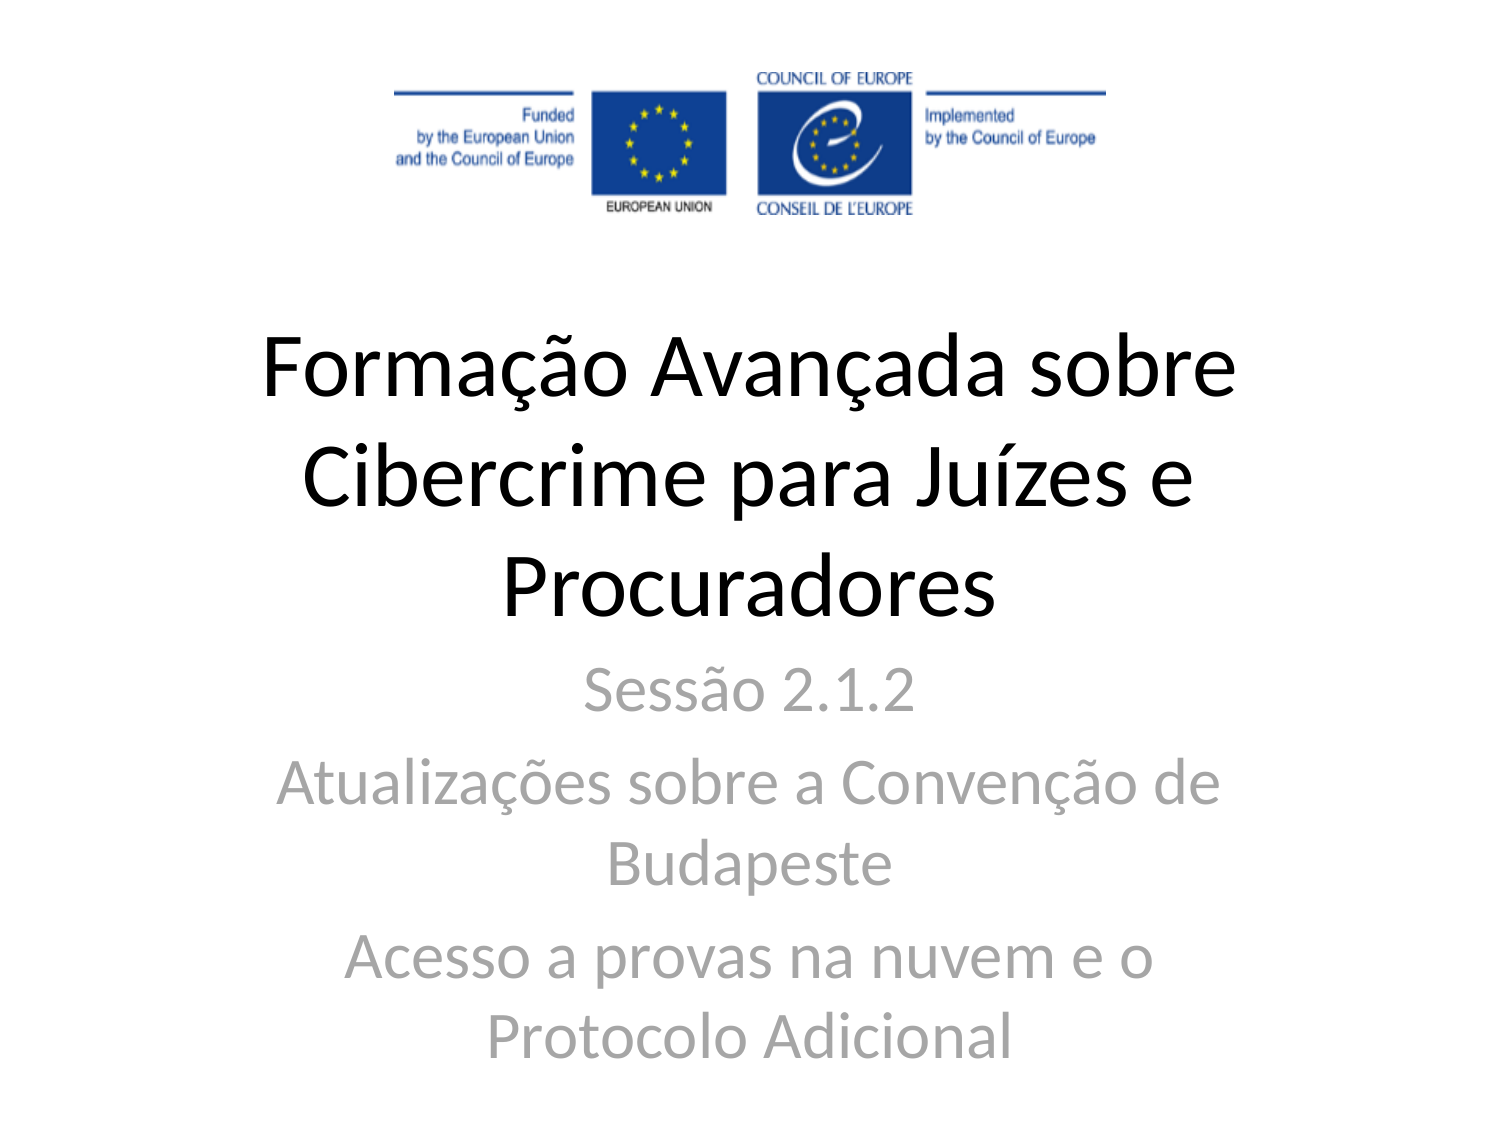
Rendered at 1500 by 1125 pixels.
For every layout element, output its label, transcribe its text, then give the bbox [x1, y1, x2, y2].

subtitle Sessão 2.1.2 Atualizações sobre a Convenção de Budapeste Acesso a provas na nuvem e o Protocolo Adicional [225, 637, 1275, 925]
title Formação Avançada sobre Cibercrime para Juízes e Procuradores [112, 349, 1388, 591]
picture [394, 72, 1106, 215]
